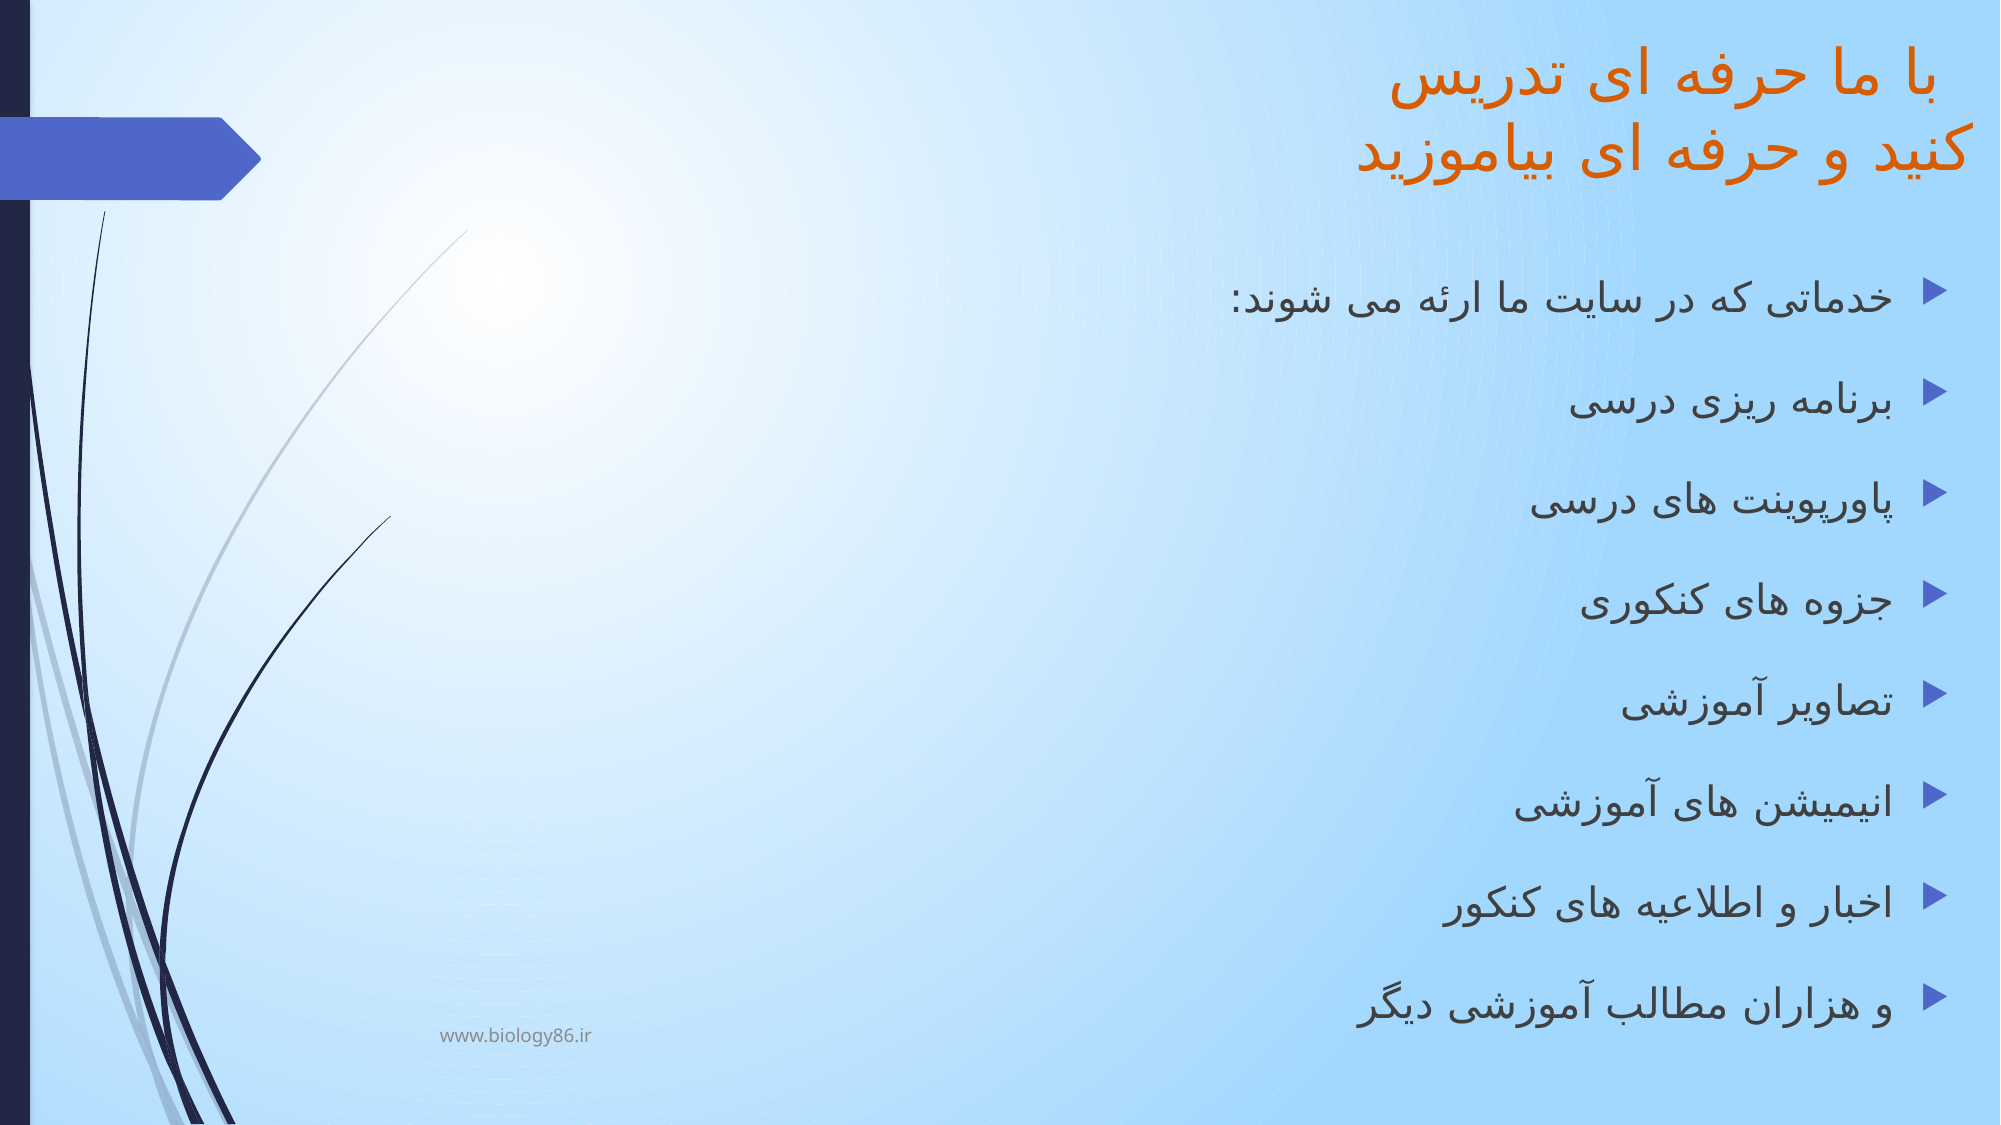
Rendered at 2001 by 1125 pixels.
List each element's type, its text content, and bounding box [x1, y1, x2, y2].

text_box با ما حرفه ای تدریس کنید و حرفه ای بیاموزید [1329, 24, 2000, 212]
footer www.biology86.ir [424, 1006, 1675, 1067]
text_box خدماتی که در سایت ما ارئه می شوند: برنامه ریزی درسی پاورپوینت های درسی جزوه های کنکوری تصاویر آموزشی انیمیشن های آموزشی اخبار و اطلاعیه های کنکور و هزاران مطالب آموزشی دیگر [1022, 233, 1966, 1125]
